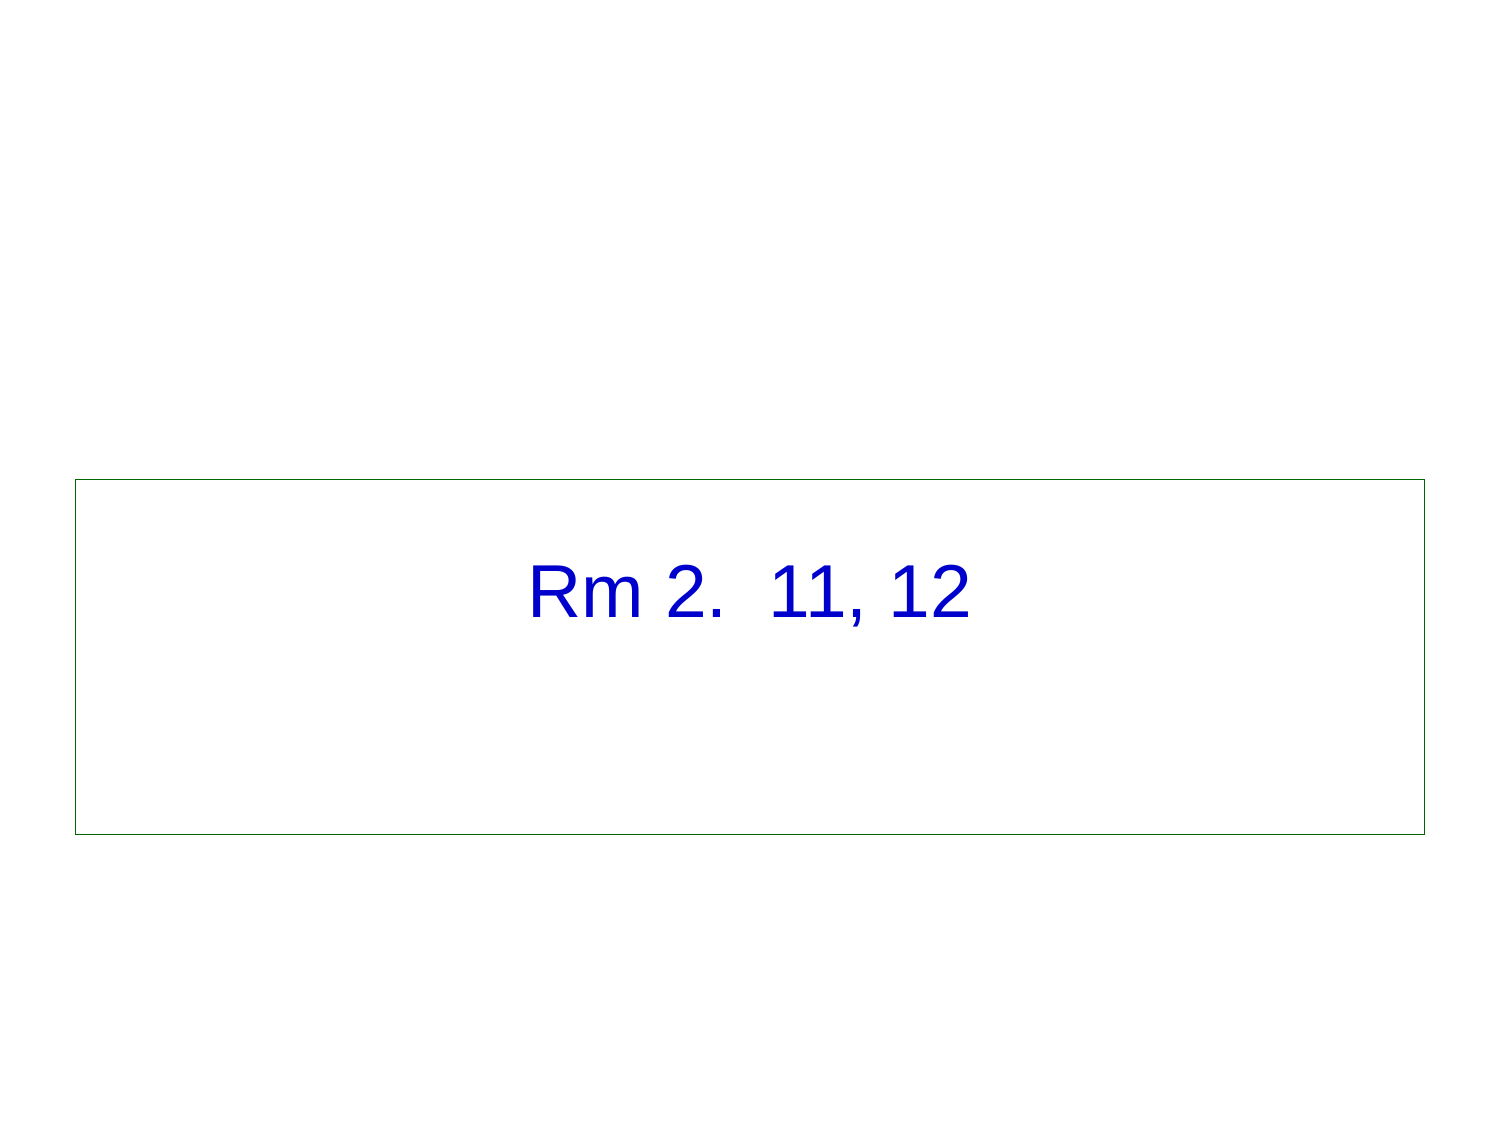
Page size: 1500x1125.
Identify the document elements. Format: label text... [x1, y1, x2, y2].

list Rm 2. 11, 12 [75, 479, 1425, 835]
